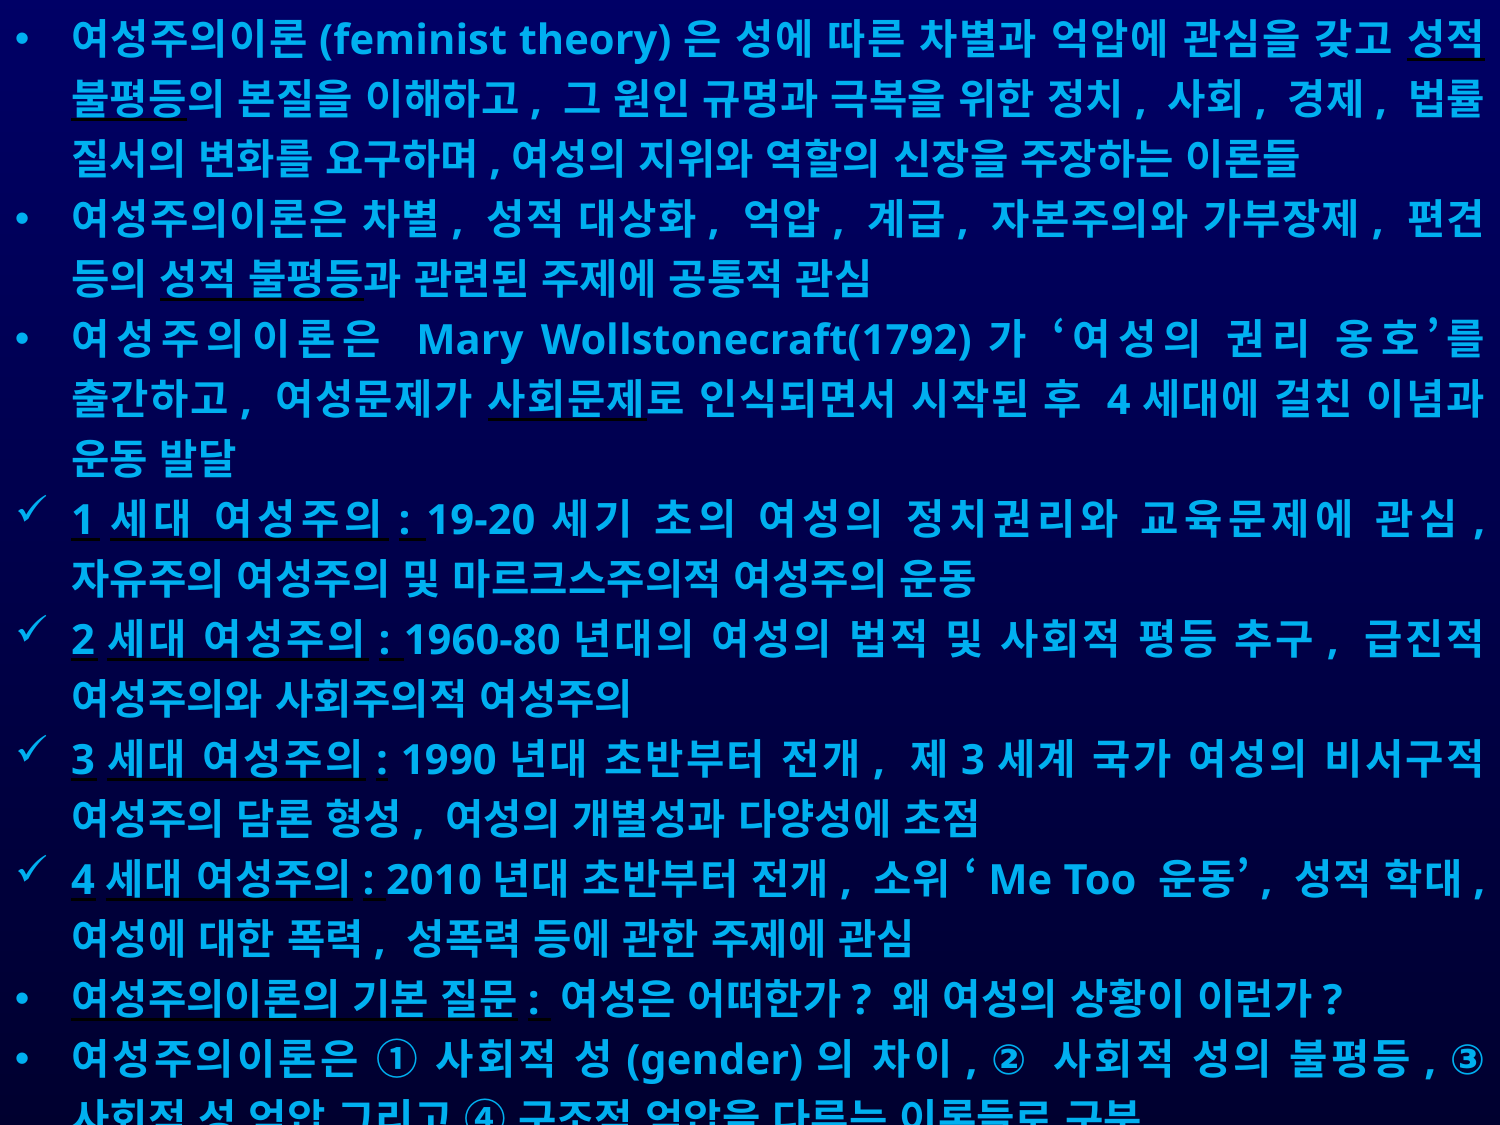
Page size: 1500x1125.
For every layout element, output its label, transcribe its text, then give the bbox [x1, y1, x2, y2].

text_box 여성주의이론(feminist theory)은 성에 따른 차별과 억압에 관심을 갖고 성적 불평등의 본질을 이해하고, 그 원인 규명과 극복을 위한 정치, 사회, 경제, 법률 질서의 변화를 요구하며,여성의 지위와 역할의 신장을 주장하는 이론들 여성주의이론은 차별, 성적 대상화, 억압, 계급, 자본주의와 가부장제, 편견 등의 성적 불평등과 관련된 주제에 공통적 관심 여성주의이론은 Mary Wollstonecraft(1792)가 ‘여성의 권리 옹호’를 출간하고, 여성문제가 사회문제로 인식되면서 시작된 후 4세대에 걸친 이념과 운동 발달 1세대 여성주의: 19-20세기 초의 여성의 정치권리와 교육문제에 관심, 자유주의 여성주의 및 마르크스주의적 여성주의 운동 2세대 여성주의: 1960-80년대의 여성의 법적 및 사회적 평등 추구, 급진적 여성주의와 사회주의적 여성주의 3세대 여성주의: 1990년대 초반부터 전개, 제3세계 국가 여성의 비서구적 여성주의 담론 형성, 여성의 개별성과 다양성에 초점 4세대 여성주의: 2010년대 초반부터 전개, 소위 ‘Me Too 운동’, 성적 학대, 여성에 대한 폭력, 성폭력 등에 관한 주제에 관심 여성주의이론의 기본 질문: 여성은 어떠한가? 왜 여성의 상황이 이런가? 여성주의이론은 ① 사회적 성(gender)의 차이, ② 사회적 성의 불평등, ③ 사회적 성 억압 그리고 ④ 구조적 억압을 다루는 이론들로 구분 [0, 0, 1500, 1125]
